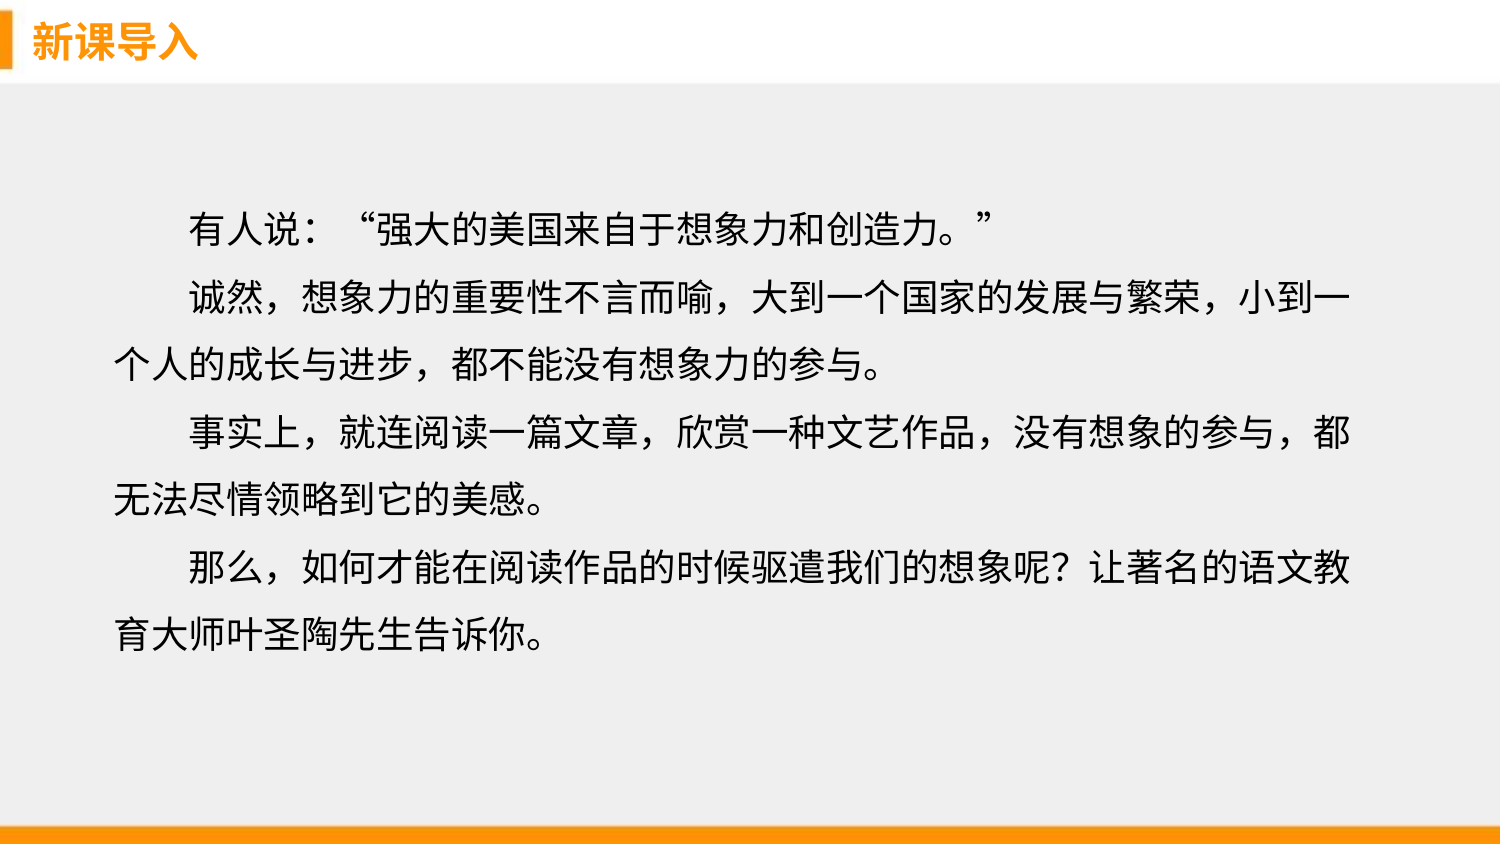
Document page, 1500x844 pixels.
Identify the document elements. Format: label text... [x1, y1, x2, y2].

picture [0, 0, 1500, 844]
text_box 有人说：“强大的美国来自于想象力和创造力。” 诚然，想象力的重要性不言而喻，大到一个国家的发展与繁荣，小到一个人的成长与进步，都不能没有想象力的参与。 事实上，就连阅读一篇文章，欣赏一种文艺作品，没有想象的参与，都无法尽情领略到它的美感。 那么，如何才能在阅读作品的时候驱遣我们的想象呢？让著名的语文教育大师叶圣陶先生告诉你。 [99, 176, 1369, 709]
title 新课导入 [17, 0, 798, 80]
